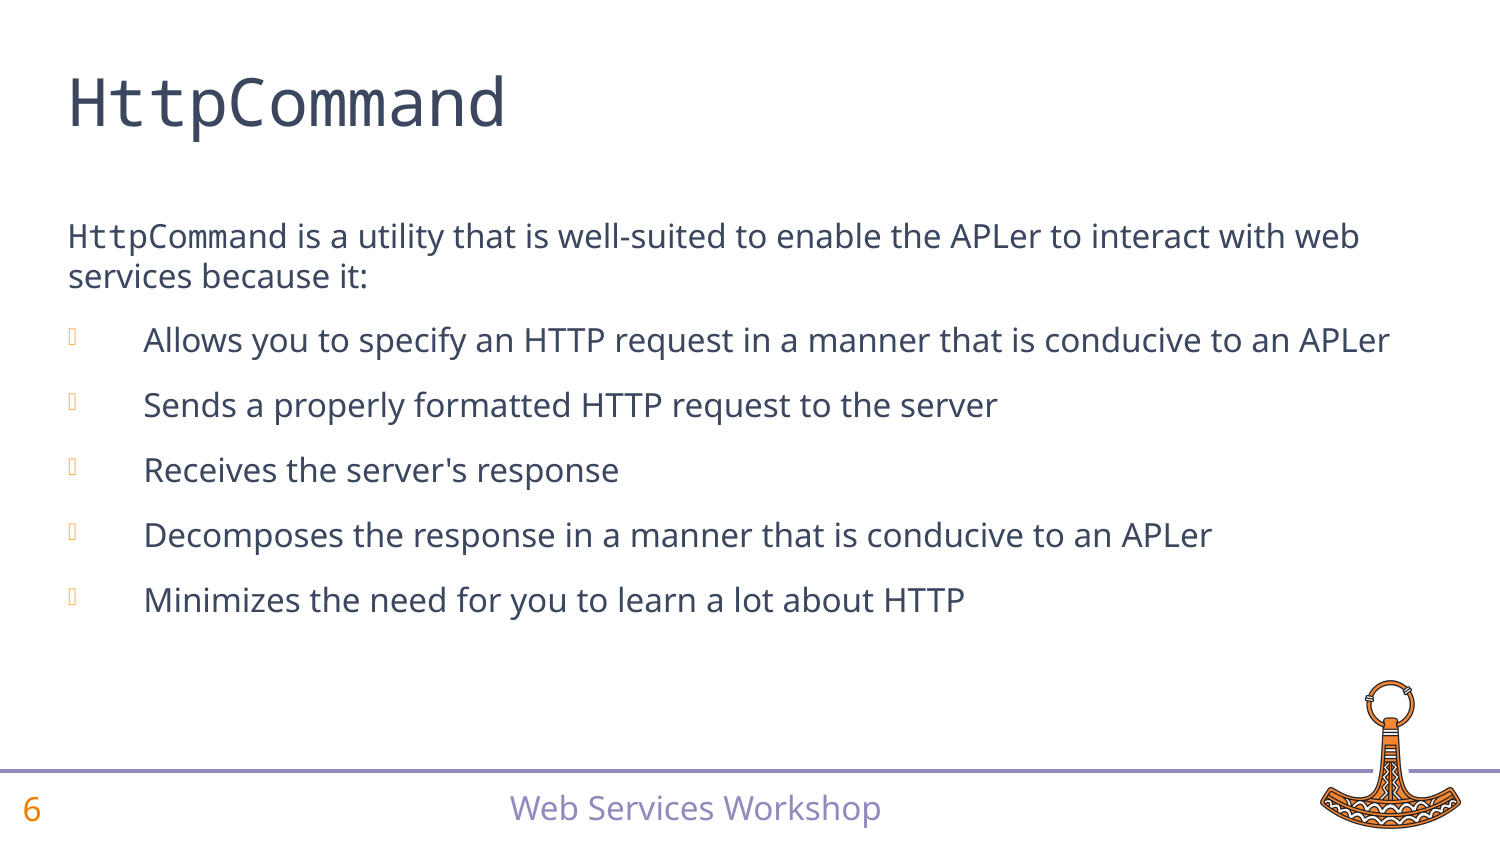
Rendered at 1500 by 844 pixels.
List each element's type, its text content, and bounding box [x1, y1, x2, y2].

list HttpCommand is a utility that is well-suited to enable the APLer to interact with web services because it: Allows you to specify an HTTP request in a manner that is conducive to an APLer Sends a properly formatted HTTP request to the server Receives the server's response Decomposes the response in a manner that is conducive to an APLer Minimizes the need for you to learn a lot about HTTP [53, 207, 1453, 740]
picture [1320, 680, 1461, 829]
title HttpCommand [53, 43, 1203, 157]
